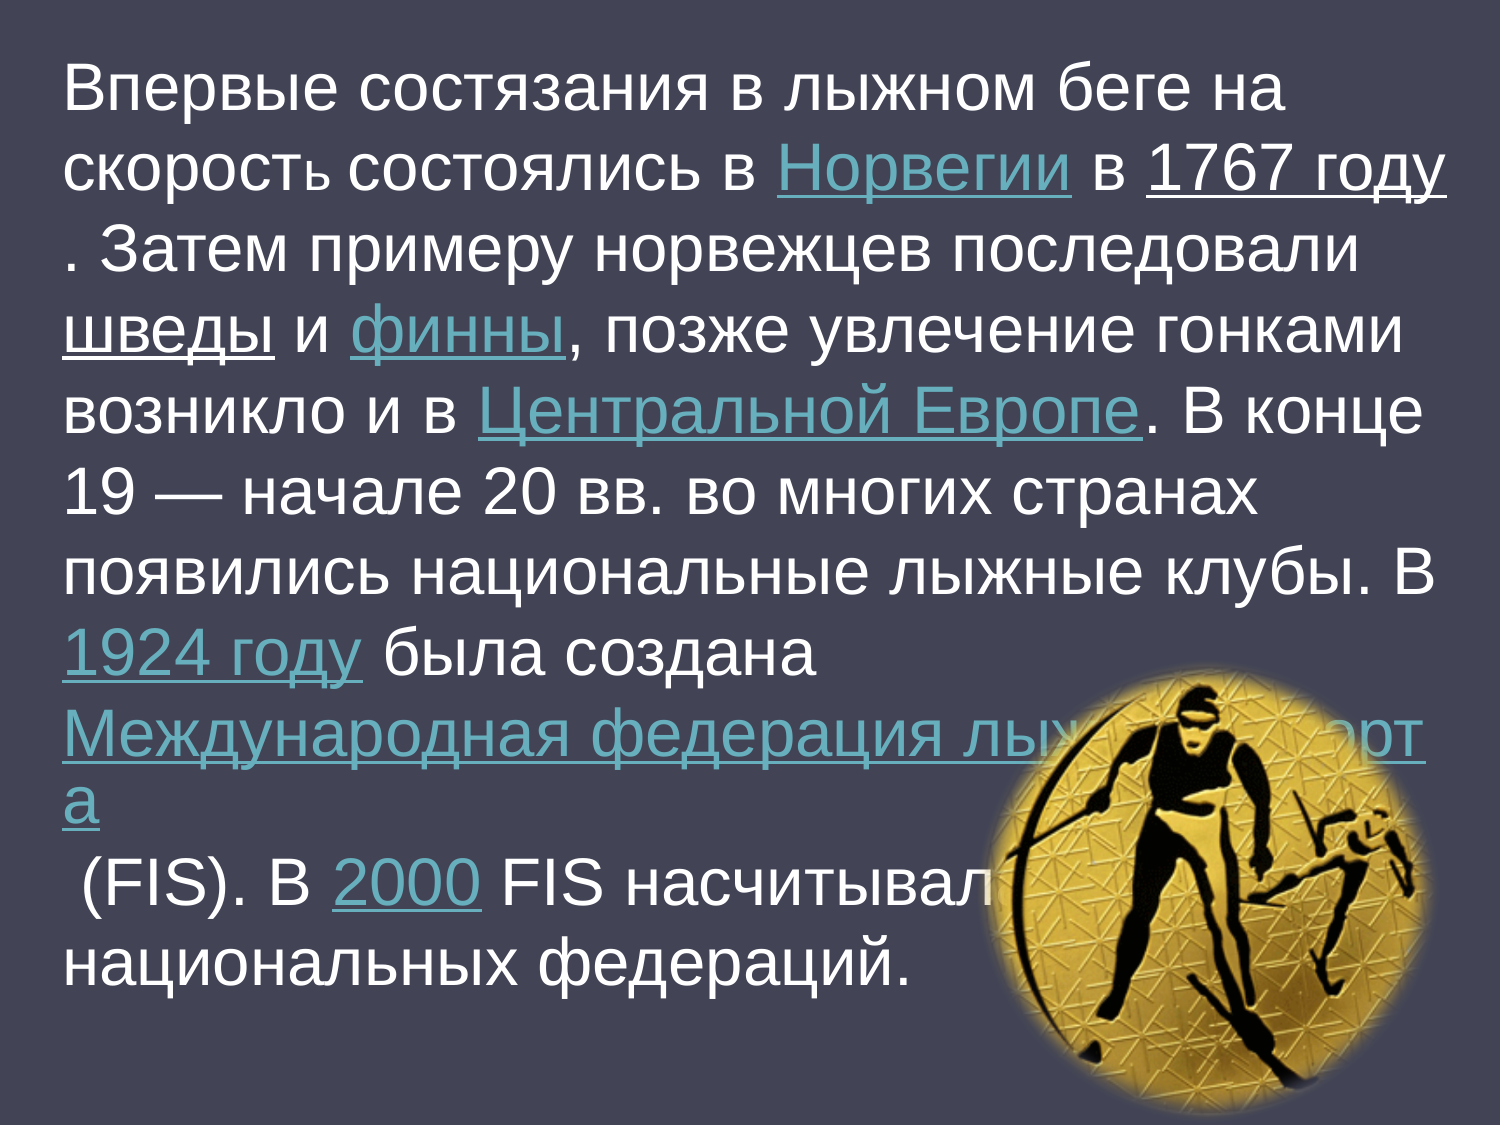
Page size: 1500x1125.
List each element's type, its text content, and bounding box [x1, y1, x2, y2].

picture [972, 655, 1442, 1125]
list Впервые состязания в лыжном беге на скорость состоялись в Норвегии в 1767 году. Затем примеру норвежцев последовали шведы и финны, позже увлечение гонками возникло и в Центральной Европе. В конце 19 — начале 20 вв. во многих странах появились национальные лыжные клубы. В 1924 году была создана Международная федерация лыжного спорта (FIS). В 2000 FIS насчитывала 98 национальных федераций. [35, 35, 1465, 1032]
